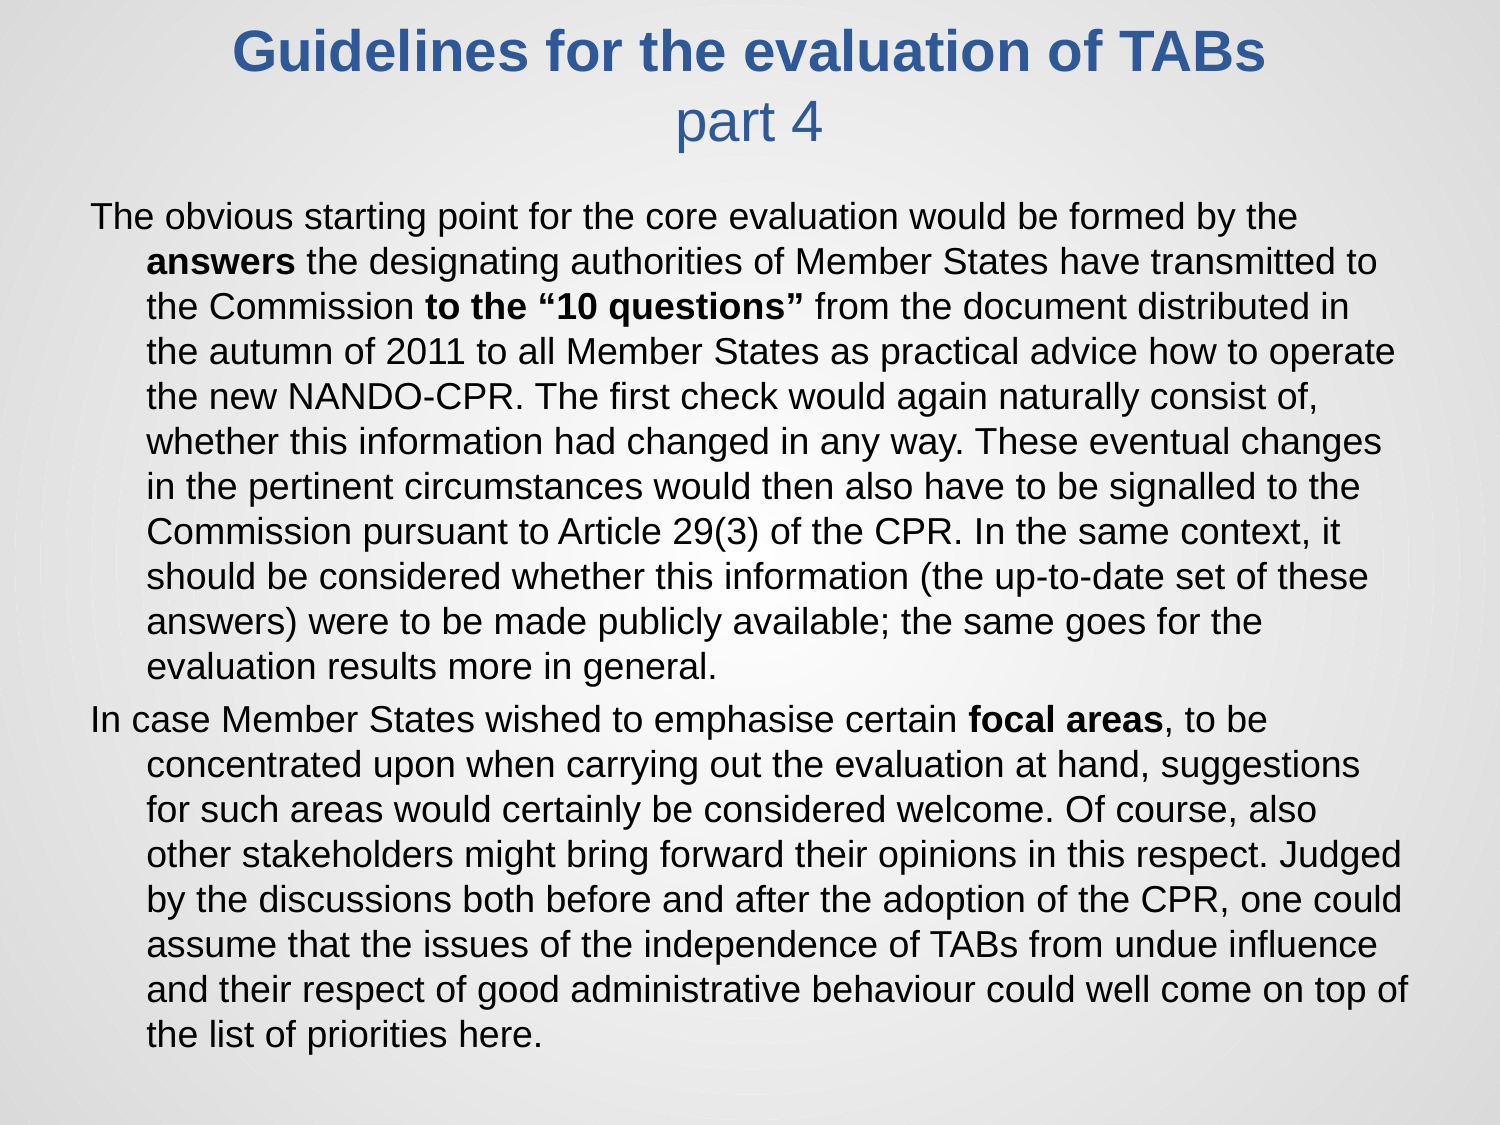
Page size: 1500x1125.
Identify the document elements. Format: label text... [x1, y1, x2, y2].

title Guidelines for the evaluation of TABs part 4 [75, 0, 1425, 161]
footer [108, 1042, 576, 1103]
list The obvious starting point for the core evaluation would be formed by the answers the designating authorities of Member States have transmitted to the Commission to the “10 questions” from the document distributed in the autumn of 2011 to all Member States as practical advice how to operate the new NANDO-CPR. The first check would again naturally consist of, whether this information had changed in any way. These eventual changes in the pertinent circumstances would then also have to be signalled to the Commission pursuant to Article 29(3) of the CPR. In the same context, it should be considered whether this information (the up-to-date set of these answers) were to be made publicly available; the same goes for the evaluation results more in general. In case Member States wished to emphasise certain focal areas, to be concentrated upon when carrying out the evaluation at hand, suggestions for such areas would certainly be considered welcome. Of course, also other stakeholders might bring forward their opinions in this respect. Judged by the discussions both before and after the adoption of the CPR, one could assume that the issues of the independence of TABs from undue influence and their respect of good administrative behaviour could well come on top of the list of priorities here. [75, 184, 1425, 1005]
